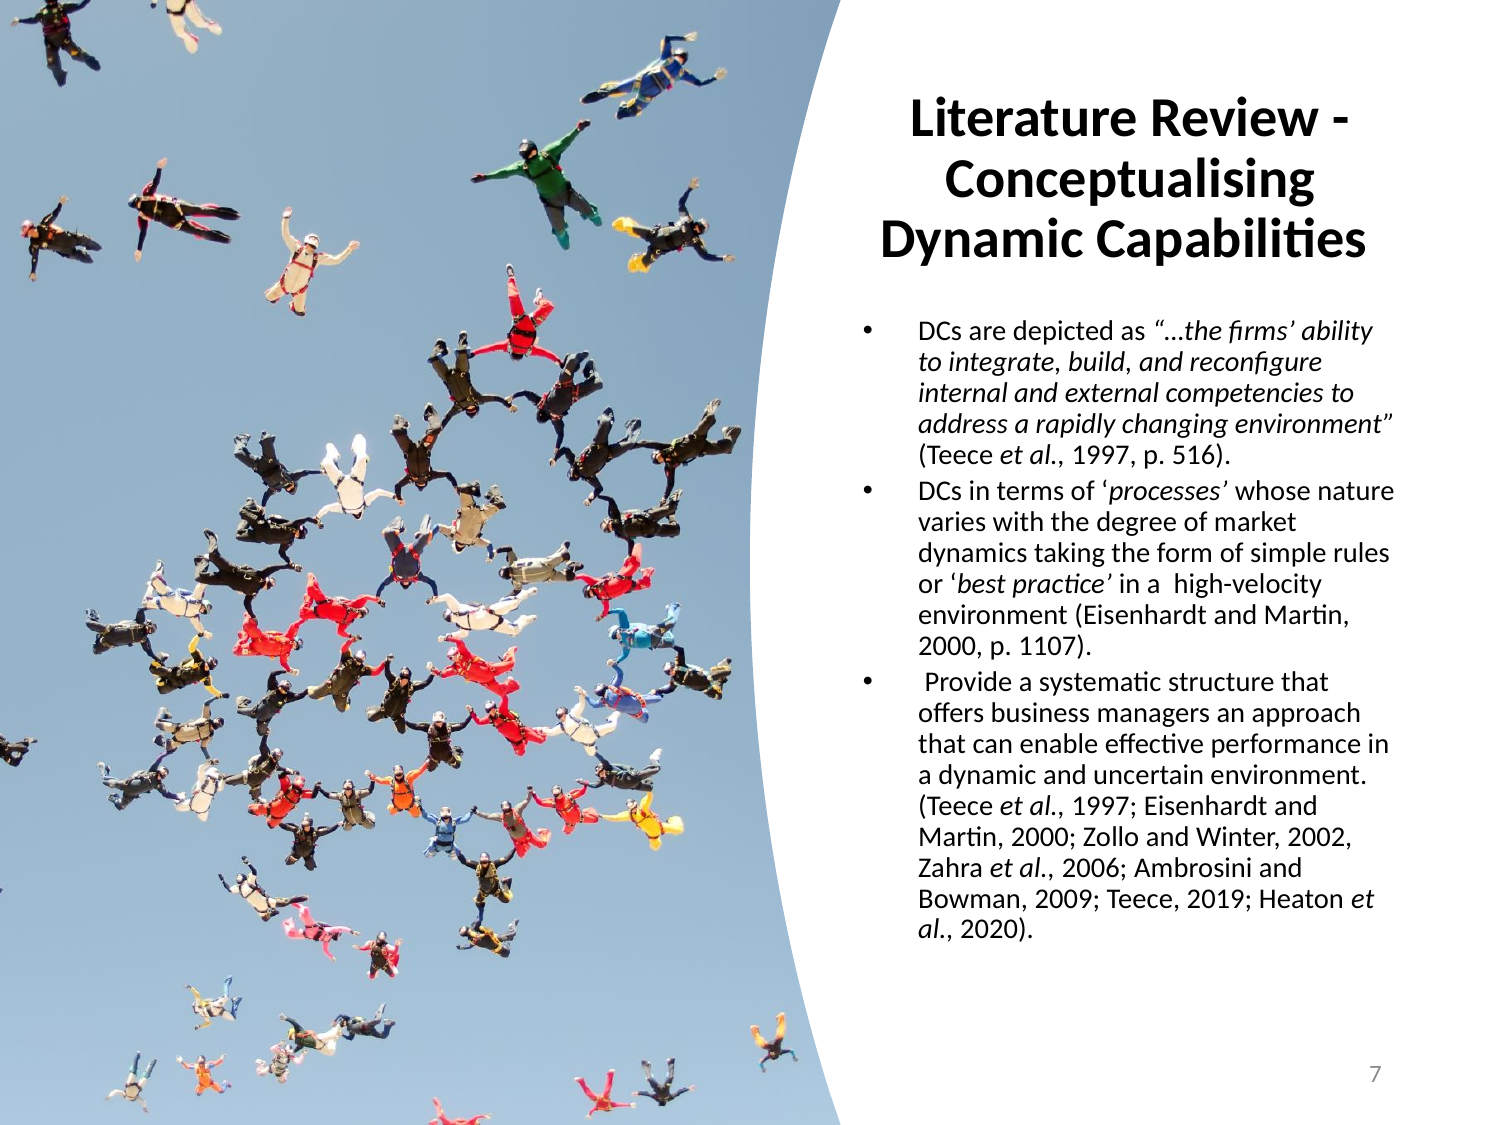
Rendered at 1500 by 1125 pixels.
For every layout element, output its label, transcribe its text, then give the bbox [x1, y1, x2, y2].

text_box [841, 0, 1500, 1125]
picture [0, 0, 841, 1125]
list DCs are depicted as “…the firms’ ability to integrate, build, and reconfigure internal and external competencies to address a rapidly changing environment” (Teece et al., 1997, p. 516). DCs in terms of ‘processes’ whose nature varies with the degree of market dynamics taking the form of simple rules or ‘best practice’ in a high-velocity environment (Eisenhardt and Martin, 2000, p. 1107). Provide a systematic structure that offers business managers an approach that can enable effective performance in a dynamic and uncertain environment. (Teece et al., 1997; Eisenhardt and Martin, 2000; Zollo and Winter, 2002, Zahra et al., 2006; Ambrosini and Bowman, 2009; Teece, 2019; Heaton et al., 2020). [847, 308, 1413, 979]
title Literature Review - Conceptualising Dynamic Capabilities [847, 49, 1413, 308]
slide_number 6 [1059, 1042, 1397, 1103]
